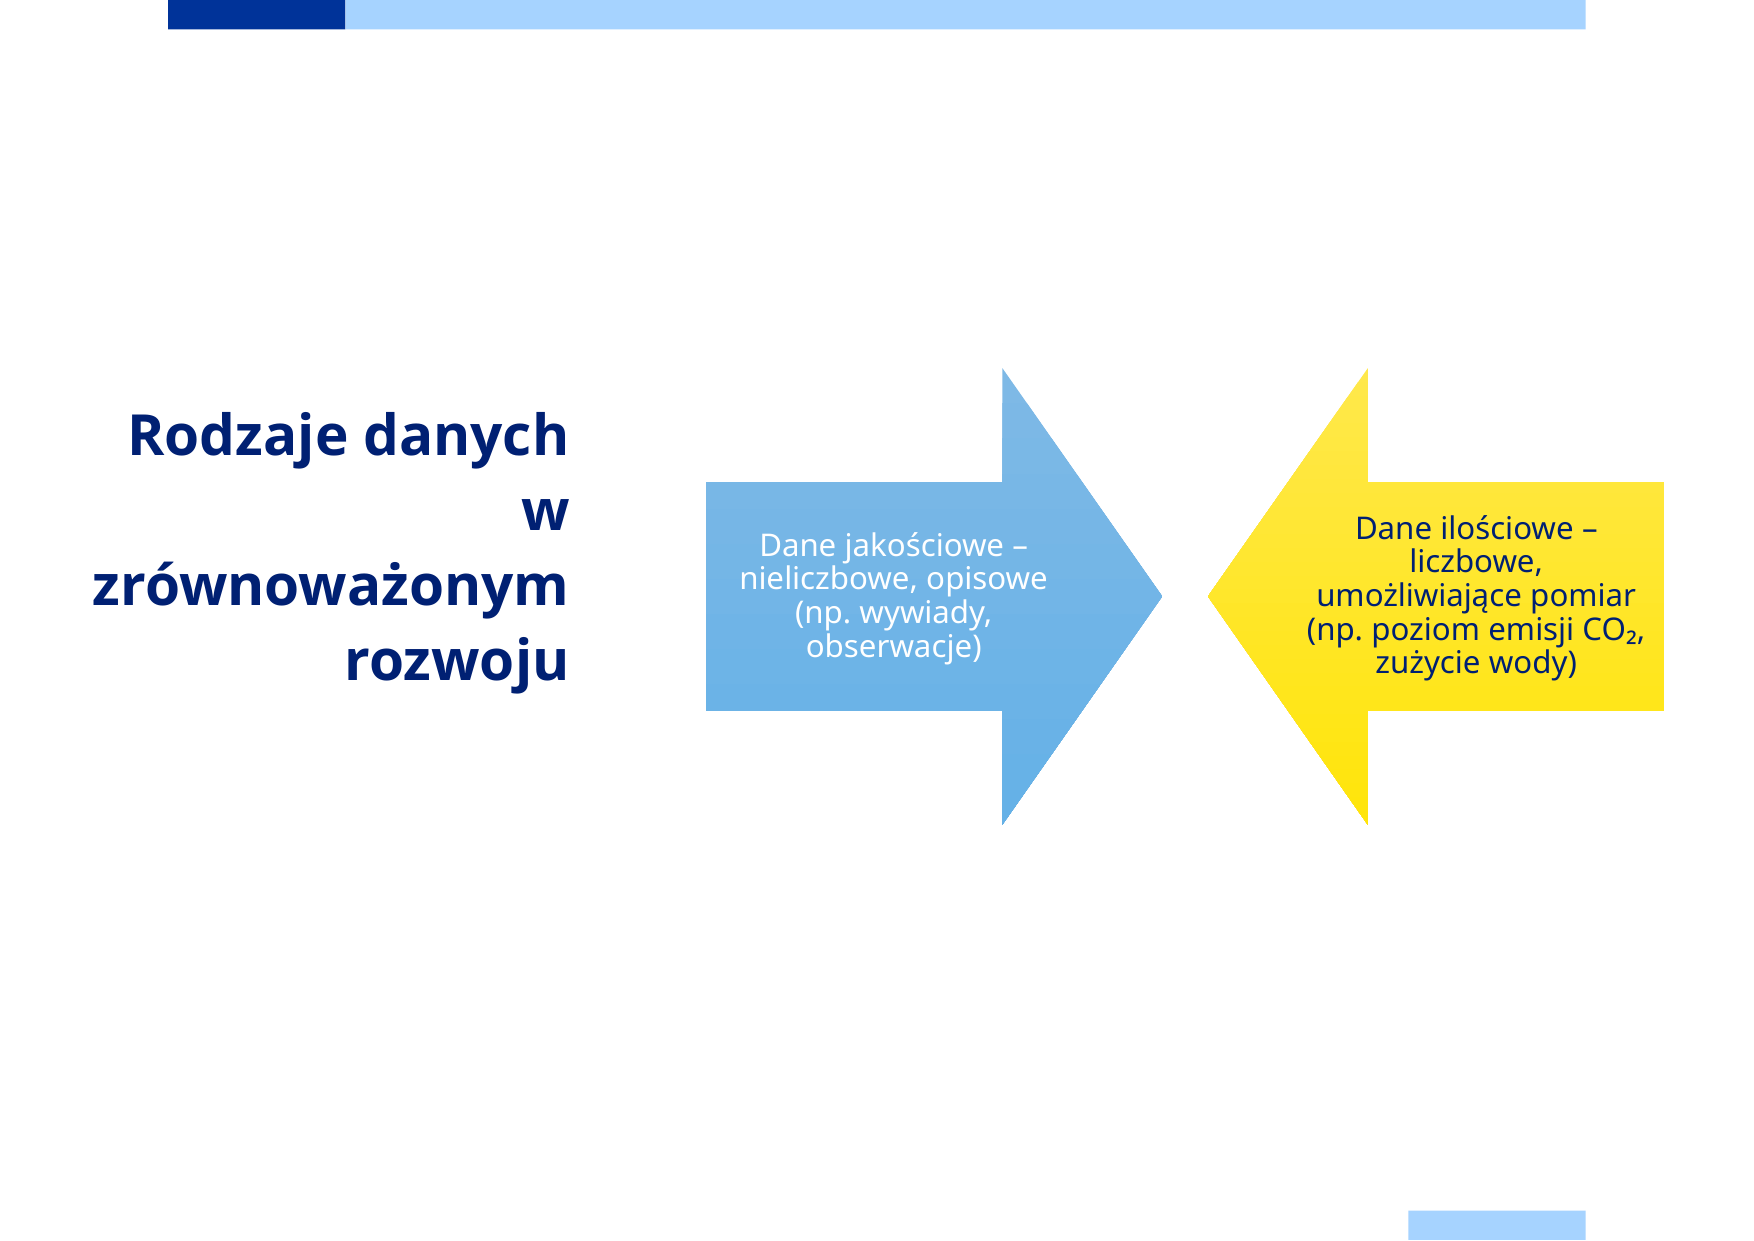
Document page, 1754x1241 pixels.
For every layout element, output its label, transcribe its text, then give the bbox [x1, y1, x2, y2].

title Rodzaje danych w zrównoważonym rozwoju [84, 368, 570, 714]
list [705, 41, 1665, 1152]
